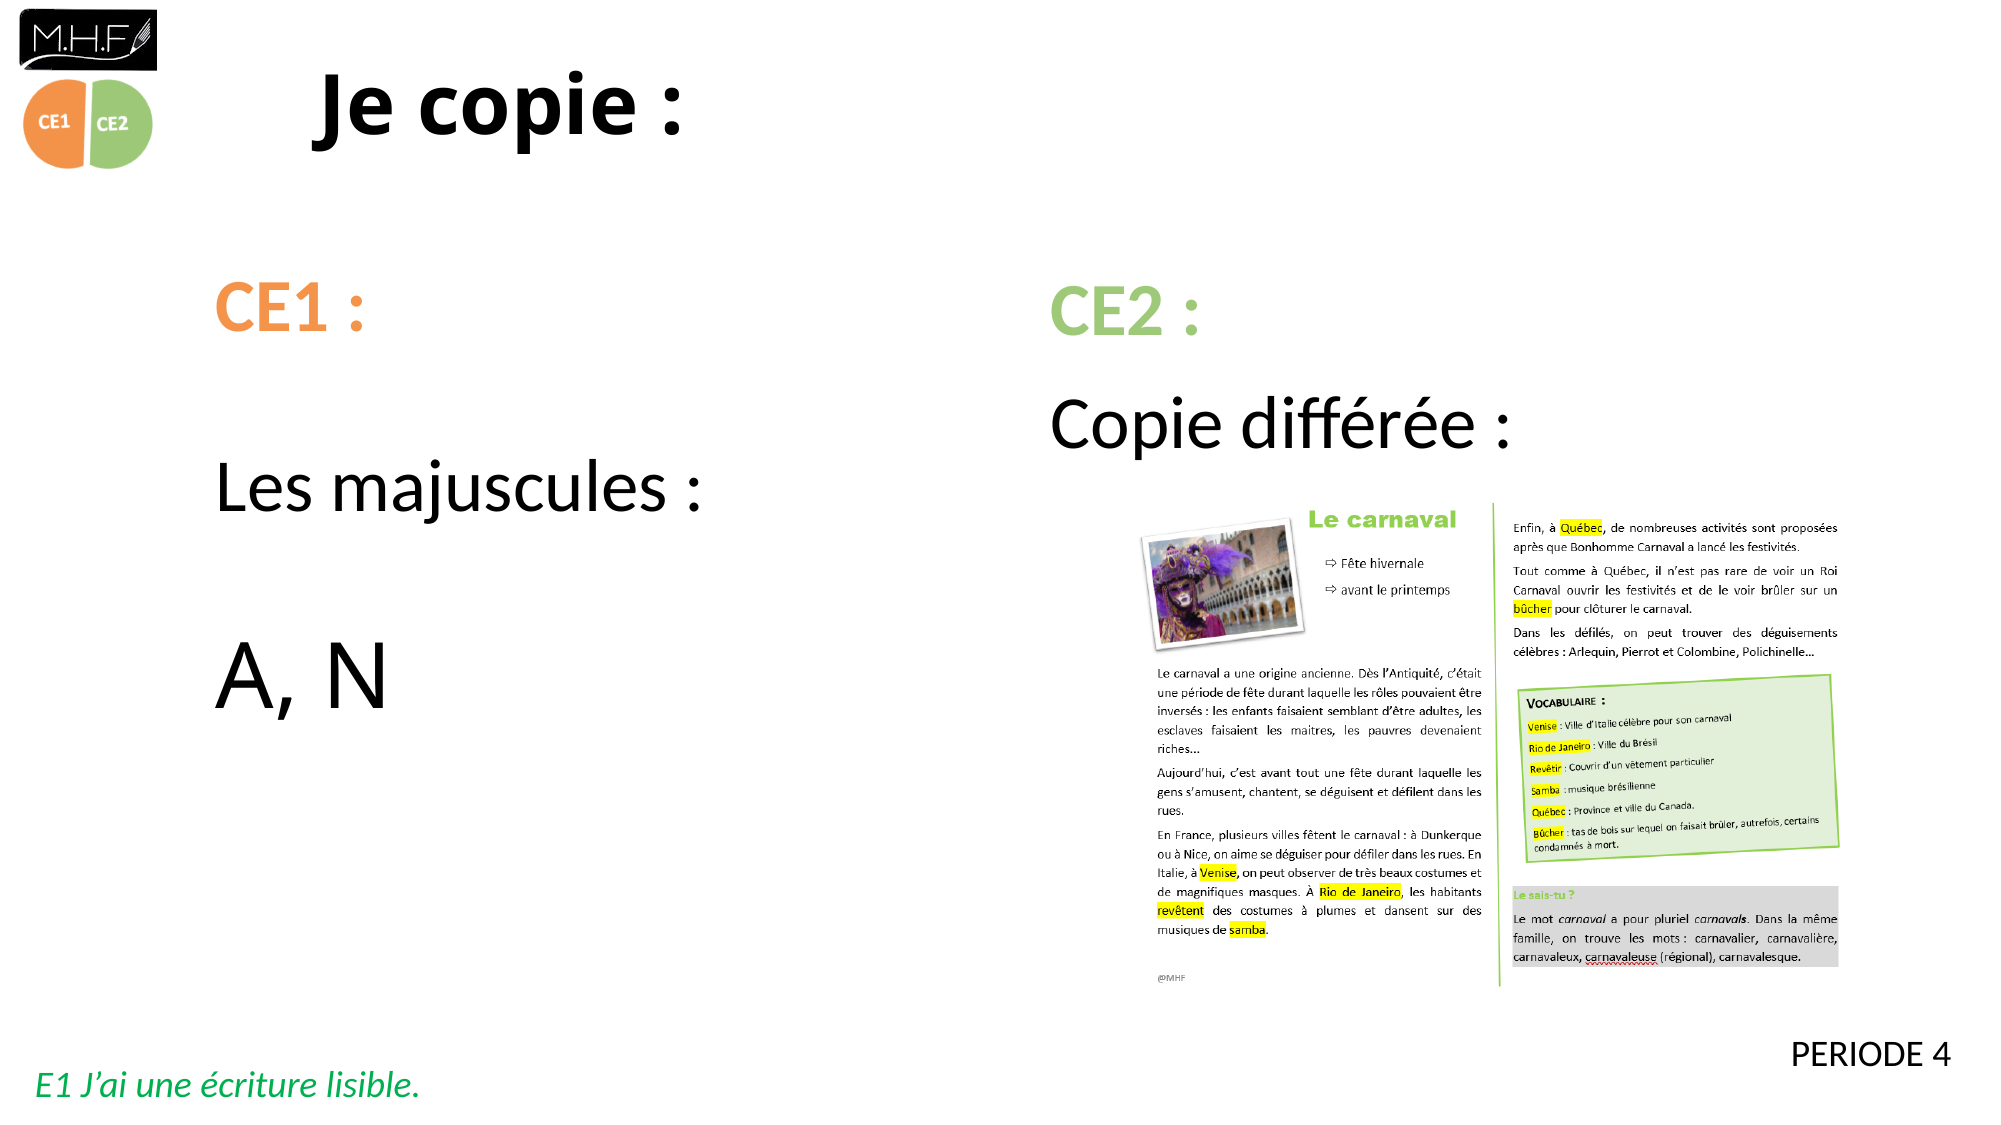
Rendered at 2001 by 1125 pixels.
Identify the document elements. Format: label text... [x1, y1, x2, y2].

picture [1133, 494, 1859, 989]
text_box PERIODE 4 [1362, 1021, 1967, 1082]
text_box Je copie : [303, 7, 1549, 208]
text_box CE1 : Les majuscules : A, N [200, 249, 827, 870]
text_box E1 J’ai une écriture lisible. [19, 1052, 646, 1125]
text_box CE2 : Copie différée : [1035, 246, 1933, 563]
picture [1, 7, 177, 207]
